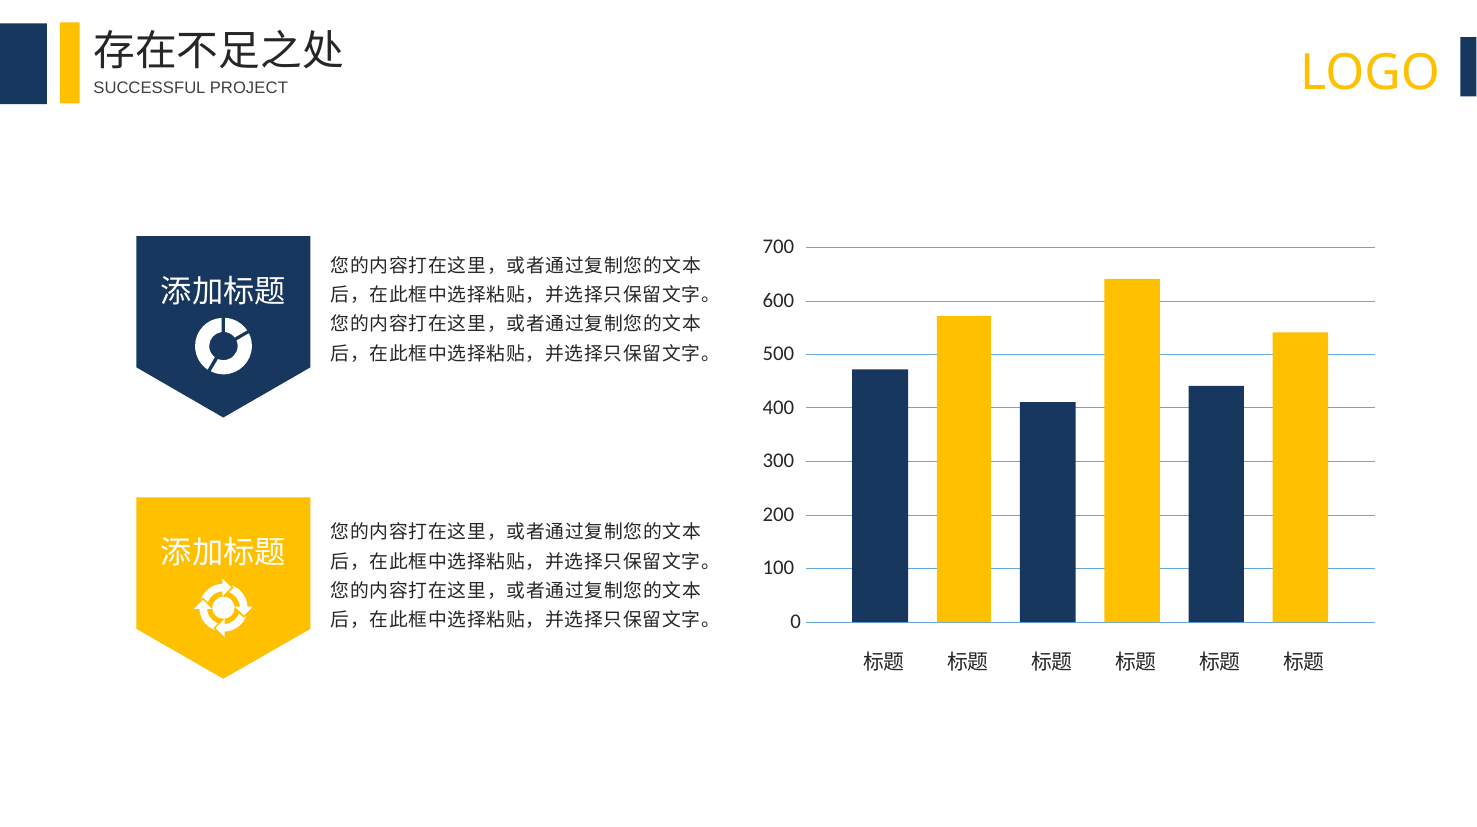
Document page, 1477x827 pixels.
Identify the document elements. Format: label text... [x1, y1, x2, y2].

text_box [1458, 35, 1477, 99]
text_box [194, 578, 253, 637]
text_box 您的内容打在这里，或者通过复制您的文本后，在此框中选择粘贴，并选择只保留文字。您的内容打在这里，或者通过复制您的文本后，在此框中选择粘贴，并选择只保留文字。 [319, 241, 713, 370]
text_box 500 [747, 332, 810, 373]
text_box 添加标题 [136, 236, 311, 418]
text_box 600 [747, 278, 810, 319]
text_box [225, 317, 248, 338]
text_box [195, 317, 222, 370]
text_box 标题 [1184, 641, 1256, 682]
text_box 0 [775, 599, 816, 640]
text_box 标题 [1100, 641, 1172, 682]
text_box 100 [747, 546, 810, 587]
text_box [852, 369, 909, 623]
text_box [1272, 332, 1329, 623]
text_box 700 [747, 225, 810, 266]
text_box [1188, 385, 1244, 623]
text_box 存在不足之处 [93, 23, 359, 74]
text_box 300 [747, 439, 810, 480]
text_box [0, 21, 49, 106]
text_box 标题 [1016, 641, 1088, 682]
text_box 标题 [932, 641, 1004, 682]
text_box 200 [747, 492, 810, 533]
text_box LOGO [1289, 33, 1477, 105]
text_box [1019, 402, 1076, 623]
text_box [1104, 278, 1160, 623]
text_box 标题 [1268, 641, 1340, 682]
text_box 添加标题 [136, 497, 311, 679]
text_box [210, 333, 252, 375]
text_box [58, 20, 82, 105]
text_box 400 [747, 385, 810, 426]
text_box 标题 [848, 641, 920, 682]
text_box SUCCESSFUL PROJECT [93, 76, 359, 97]
text_box [936, 315, 991, 623]
text_box 您的内容打在这里，或者通过复制您的文本后，在此框中选择粘贴，并选择只保留文字。您的内容打在这里，或者通过复制您的文本后，在此框中选择粘贴，并选择只保留文字。 [319, 507, 713, 636]
